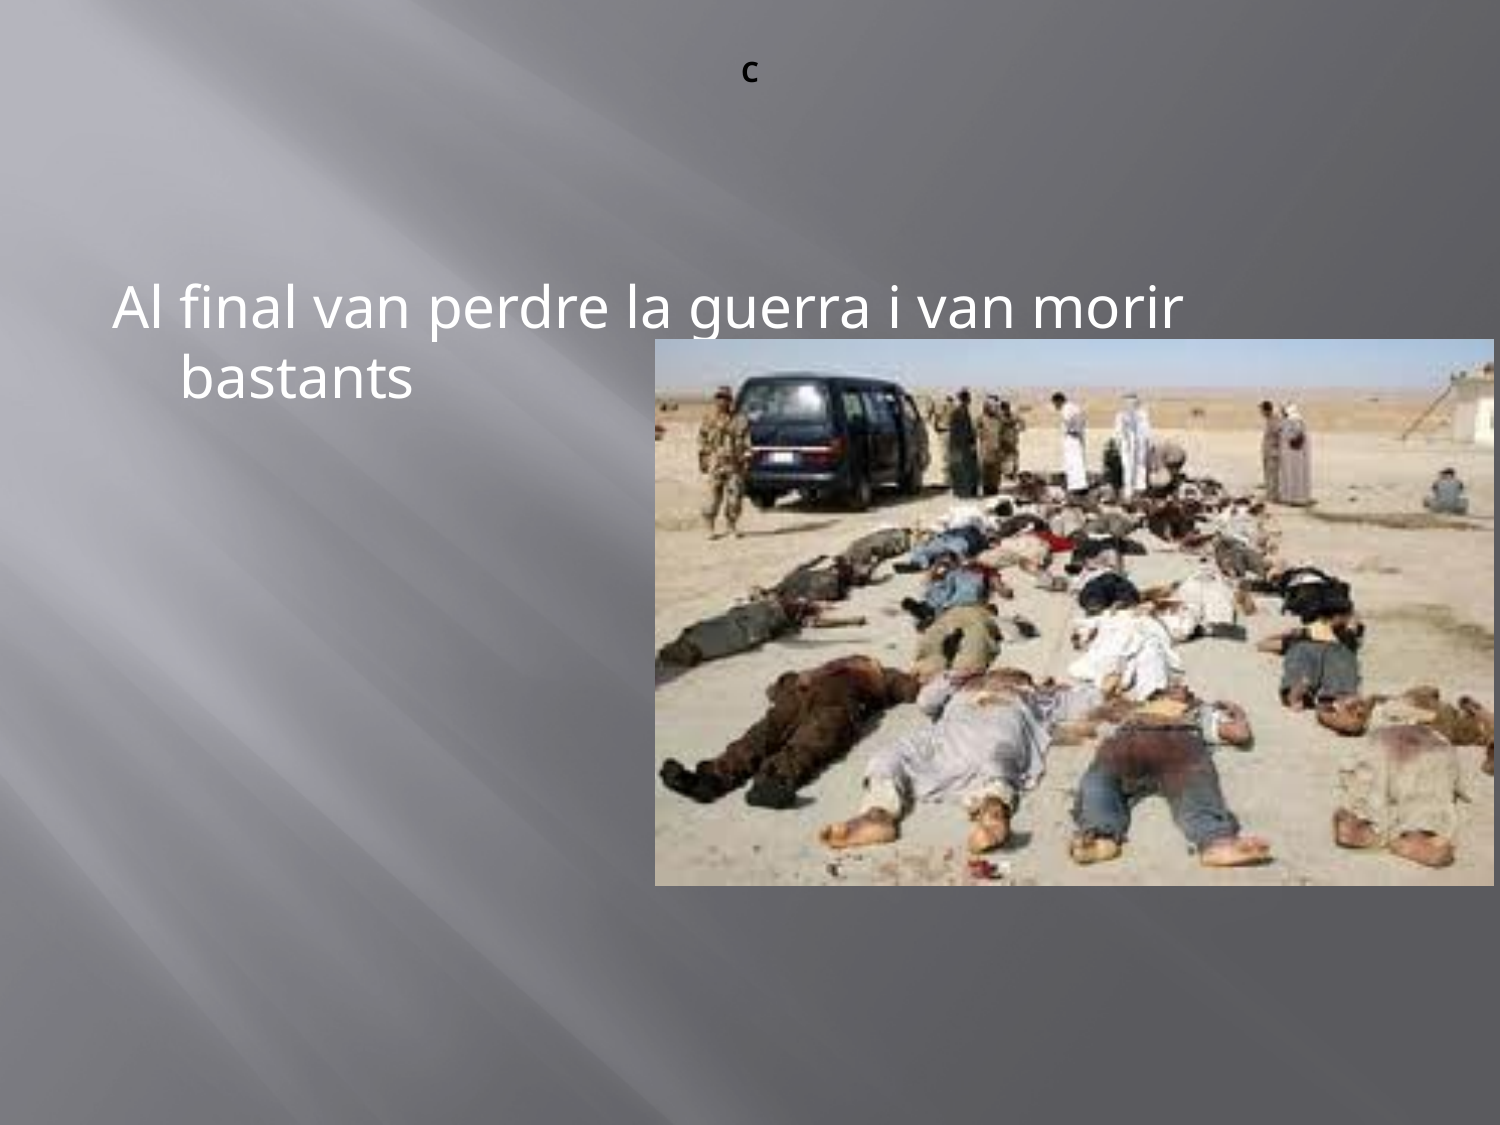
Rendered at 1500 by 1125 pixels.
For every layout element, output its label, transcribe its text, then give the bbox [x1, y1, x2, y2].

title C [75, 45, 1425, 233]
picture [655, 339, 1495, 886]
list Al final van perdre la guerra i van morir bastants [75, 262, 1425, 1035]
